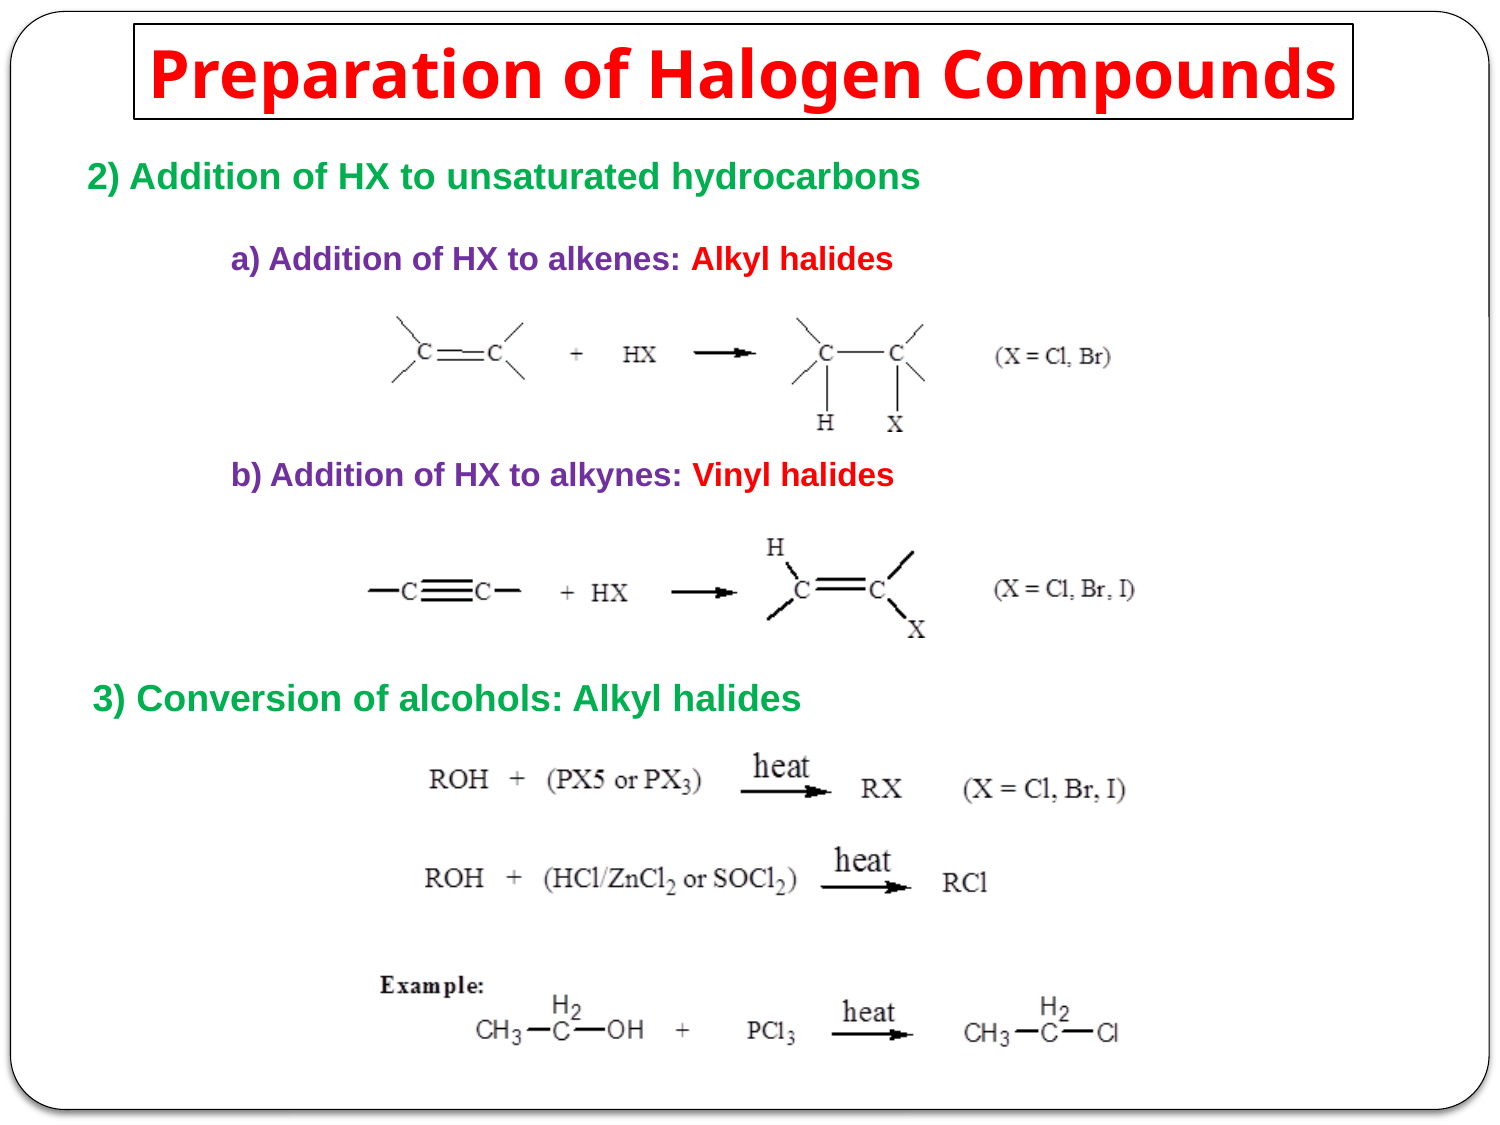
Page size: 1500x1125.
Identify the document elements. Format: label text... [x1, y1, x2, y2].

text_box 2) Addition of HX to unsaturated hydrocarbons [72, 144, 948, 205]
picture [380, 973, 1120, 1051]
text_box Preparation of Halogen Compounds [133, 23, 1354, 120]
picture [425, 751, 1126, 901]
text_box a) Addition of HX to alkenes: Alkyl halides [216, 229, 1126, 285]
picture [365, 537, 1135, 638]
text_box 3) Conversion of alcohols: Alkyl halides [77, 667, 954, 727]
picture [388, 312, 1112, 432]
text_box b) Addition of HX to alkynes: Vinyl halides [216, 446, 950, 501]
